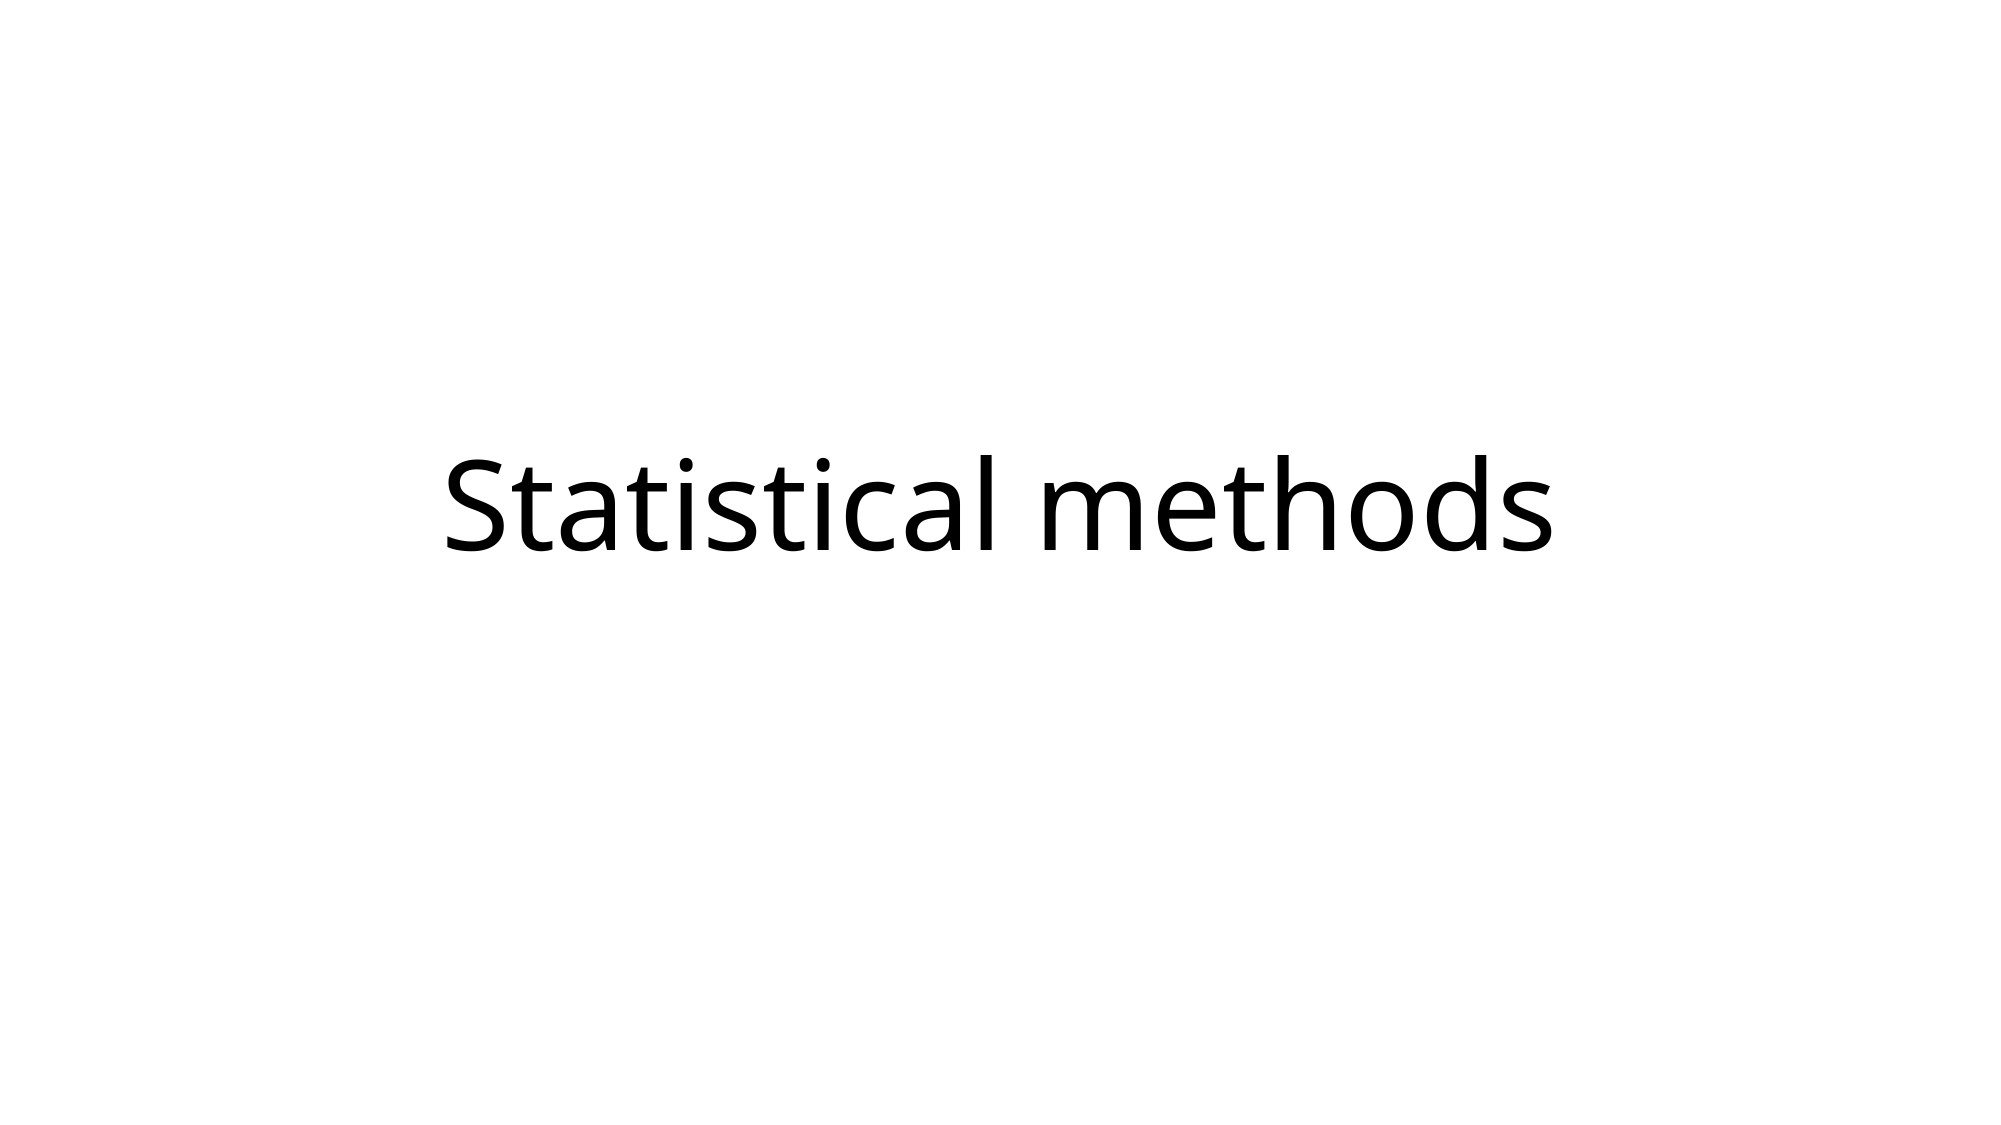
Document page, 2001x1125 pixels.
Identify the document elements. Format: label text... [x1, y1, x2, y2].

text_box Statistical methods [137, 401, 1863, 619]
